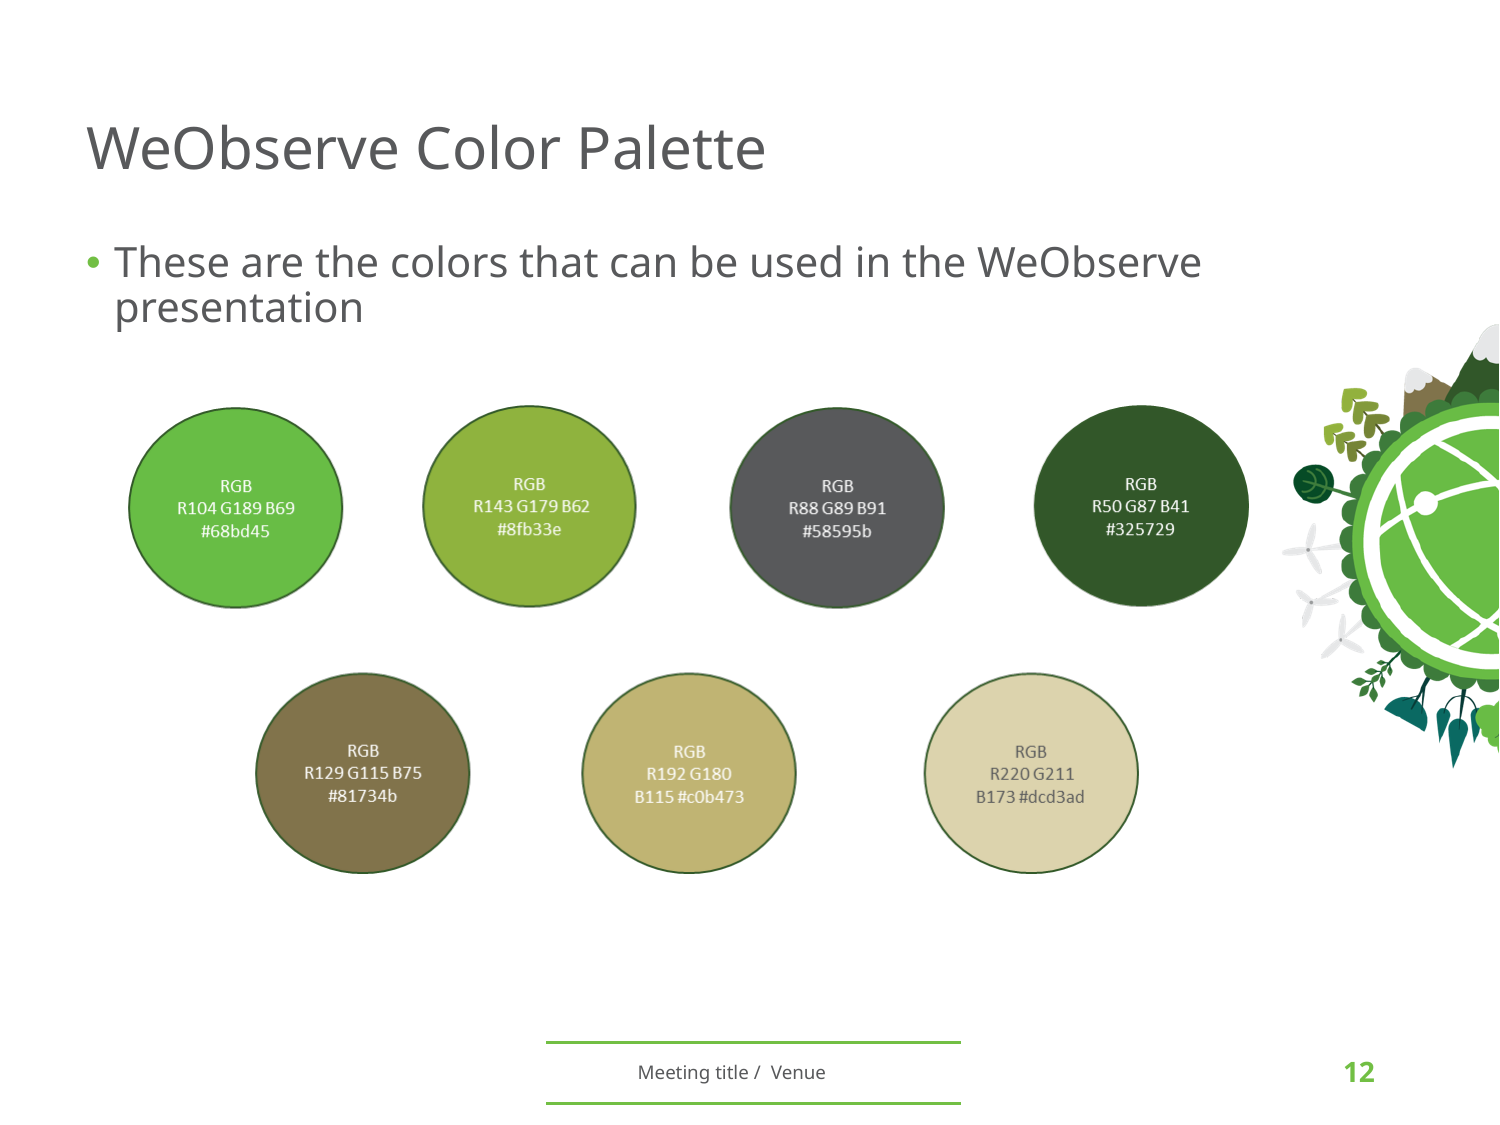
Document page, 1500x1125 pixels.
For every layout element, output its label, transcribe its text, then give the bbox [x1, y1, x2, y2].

title WeObserve Color Palette [71, 91, 1281, 210]
footer Meeting title / Venue [478, 1043, 985, 1104]
slide_number 12 [1317, 1033, 1391, 1114]
picture [1281, 304, 1499, 795]
list These are the colors that can be used in the WeObserve presentation [71, 234, 1281, 1018]
picture [128, 405, 1249, 874]
